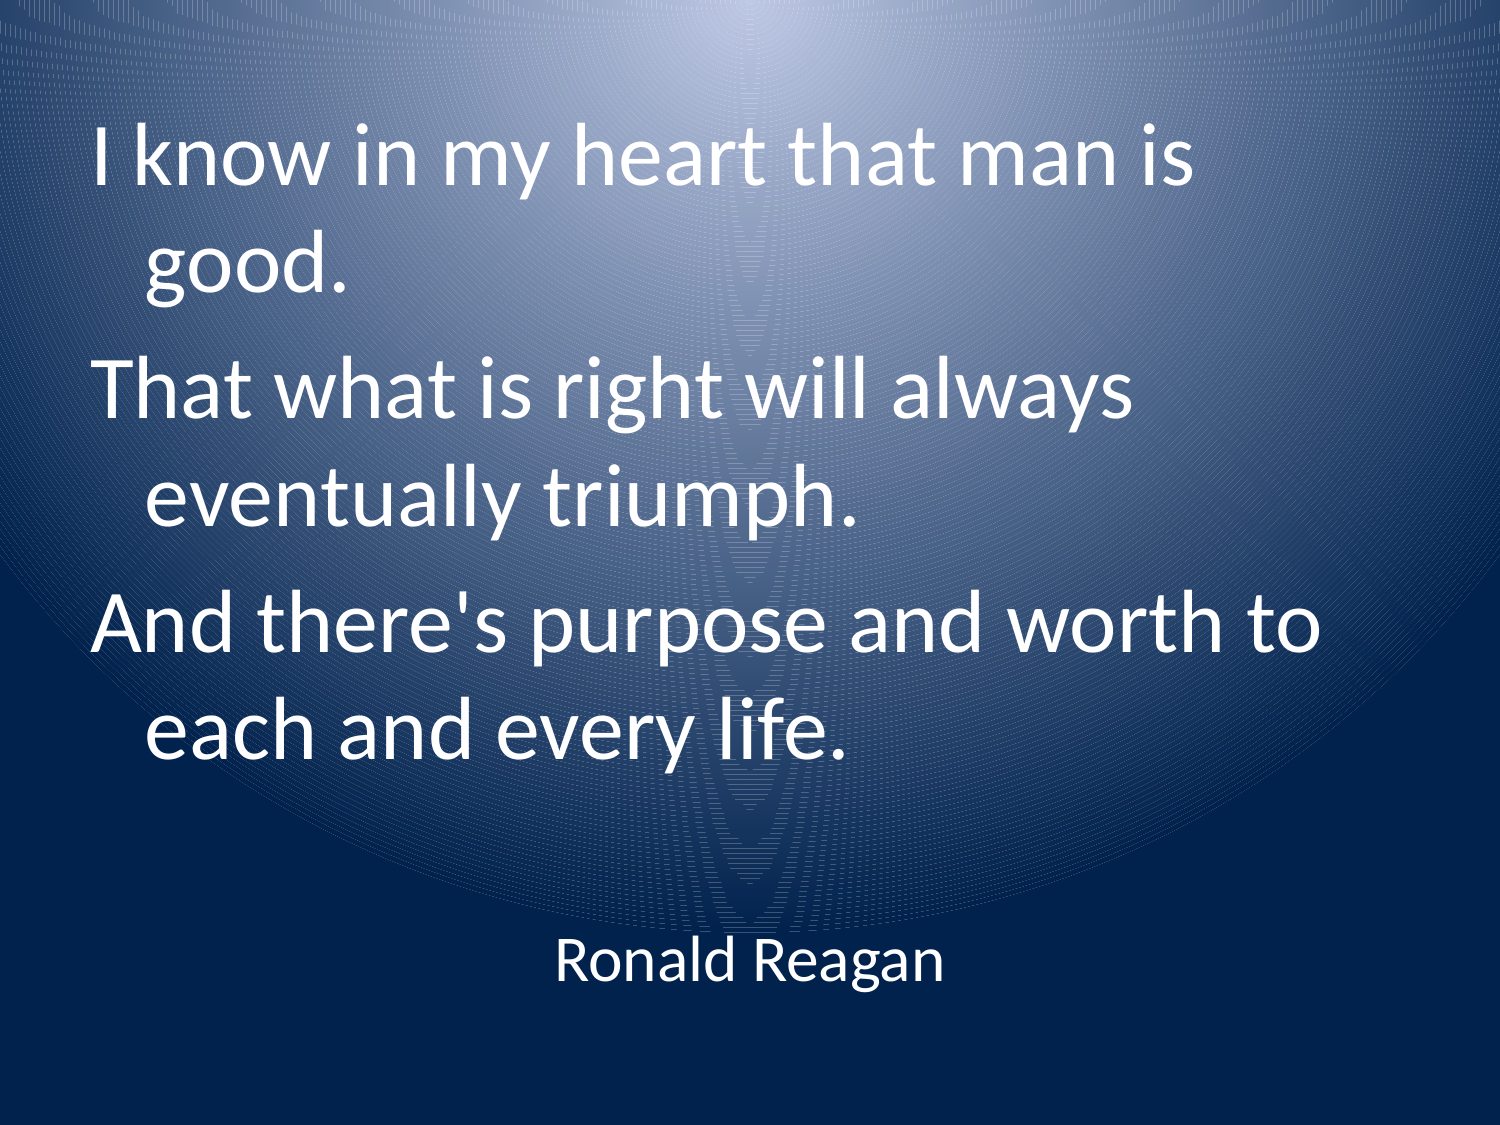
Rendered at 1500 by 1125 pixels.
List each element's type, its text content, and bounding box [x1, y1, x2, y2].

list I know in my heart that man is good. That what is right will always eventually triumph. And there's purpose and worth to each and every life. Ronald Reagan [75, 87, 1425, 1005]
